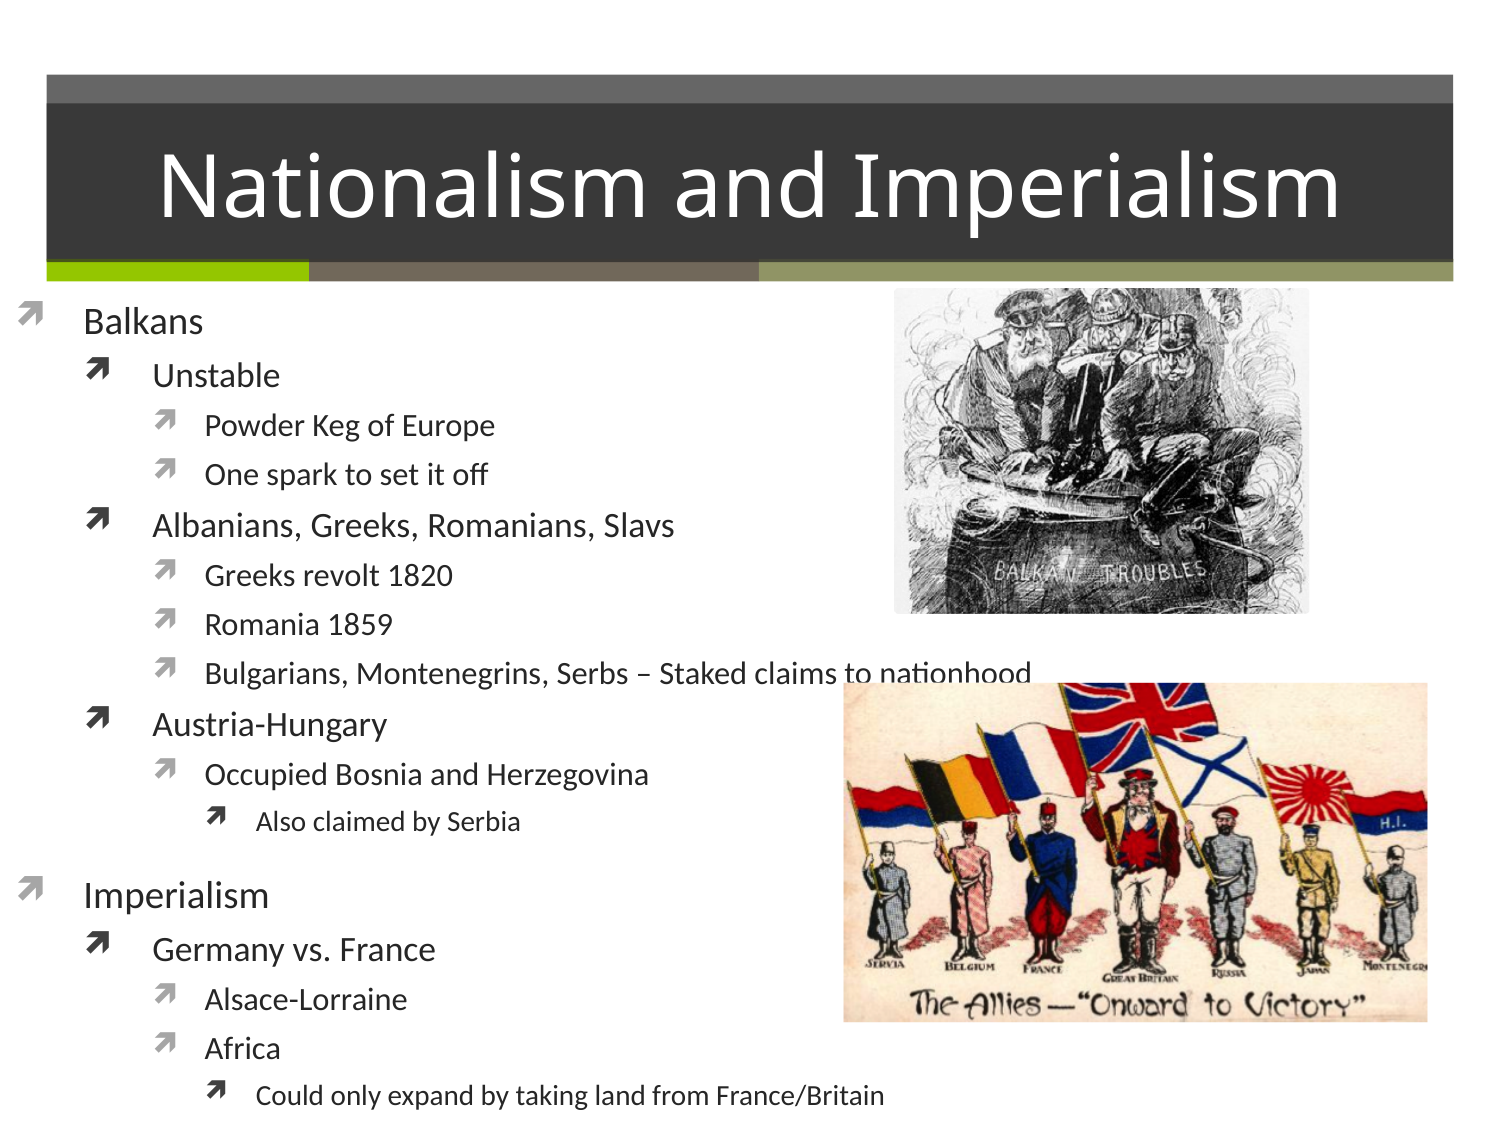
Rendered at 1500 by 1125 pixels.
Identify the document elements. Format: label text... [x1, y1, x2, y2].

title Nationalism and Imperialism [46, 103, 1454, 263]
picture [815, 287, 1454, 1050]
list Balkans Unstable Powder Keg of Europe One spark to set it off Albanians, Greeks, Romanians, Slavs Greeks revolt 1820 Romania 1859 Bulgarians, Montenegrins, Serbs – Staked claims to nationhood Austria-Hungary Occupied Bosnia and Herzegovina Also claimed by Serbia Imperialism Germany vs. France Alsace-Lorraine Africa Could only expand by taking land from France/Britain [0, 287, 1500, 1125]
